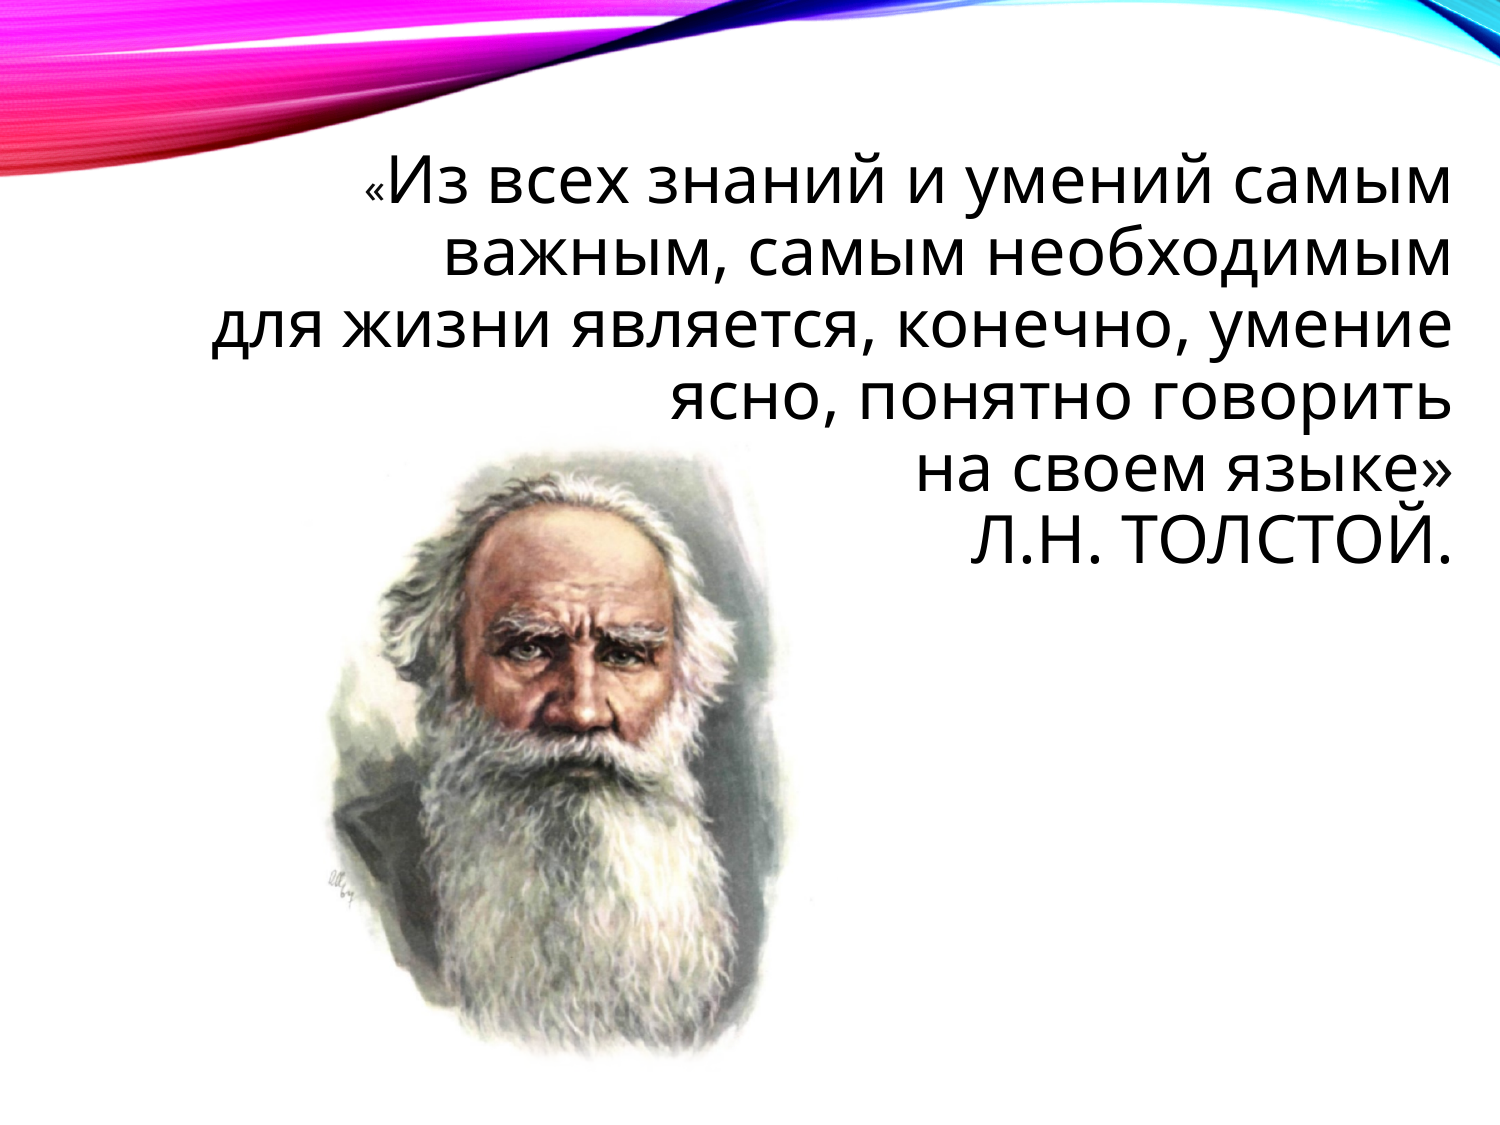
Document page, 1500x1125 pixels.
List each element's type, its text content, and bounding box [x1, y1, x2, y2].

title «Из всех знаний и умений самым важным, самым необходимым для жизни является, конечно, умение ясно, понятно говорить на своем языке» Л.Н. Толстой. [111, 54, 1470, 773]
picture [300, 426, 839, 1073]
picture [0, 0, 1500, 178]
